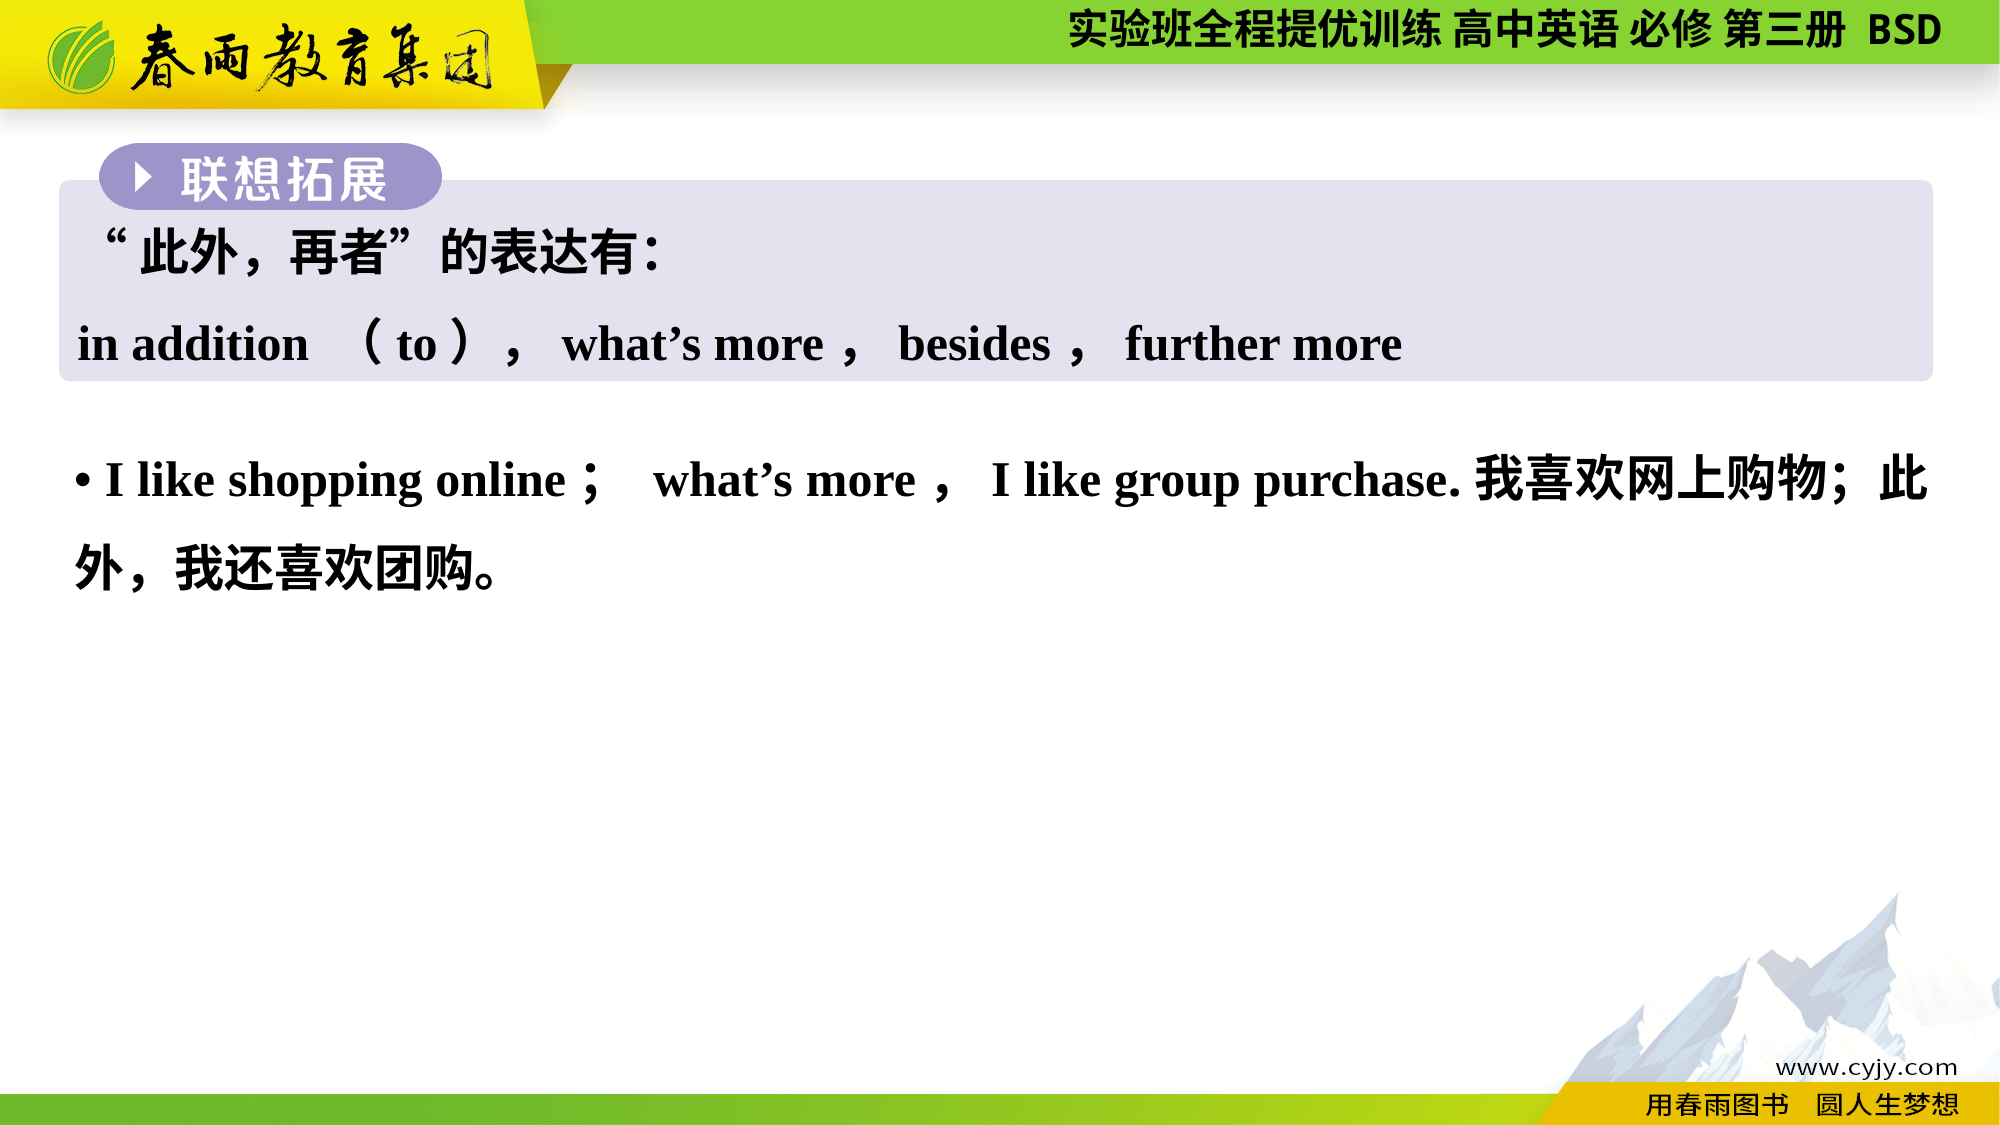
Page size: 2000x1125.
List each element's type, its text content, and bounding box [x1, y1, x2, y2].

text_box “此外，再者”的表达有： in addition （to），what’s more，besides，further more [59, 179, 1934, 382]
list • I like shopping online； what’s more，I like group purchase.我喜欢网上购物；此外，我还喜欢团购。 [59, 408, 1944, 595]
picture [0, 0, 2000, 1125]
